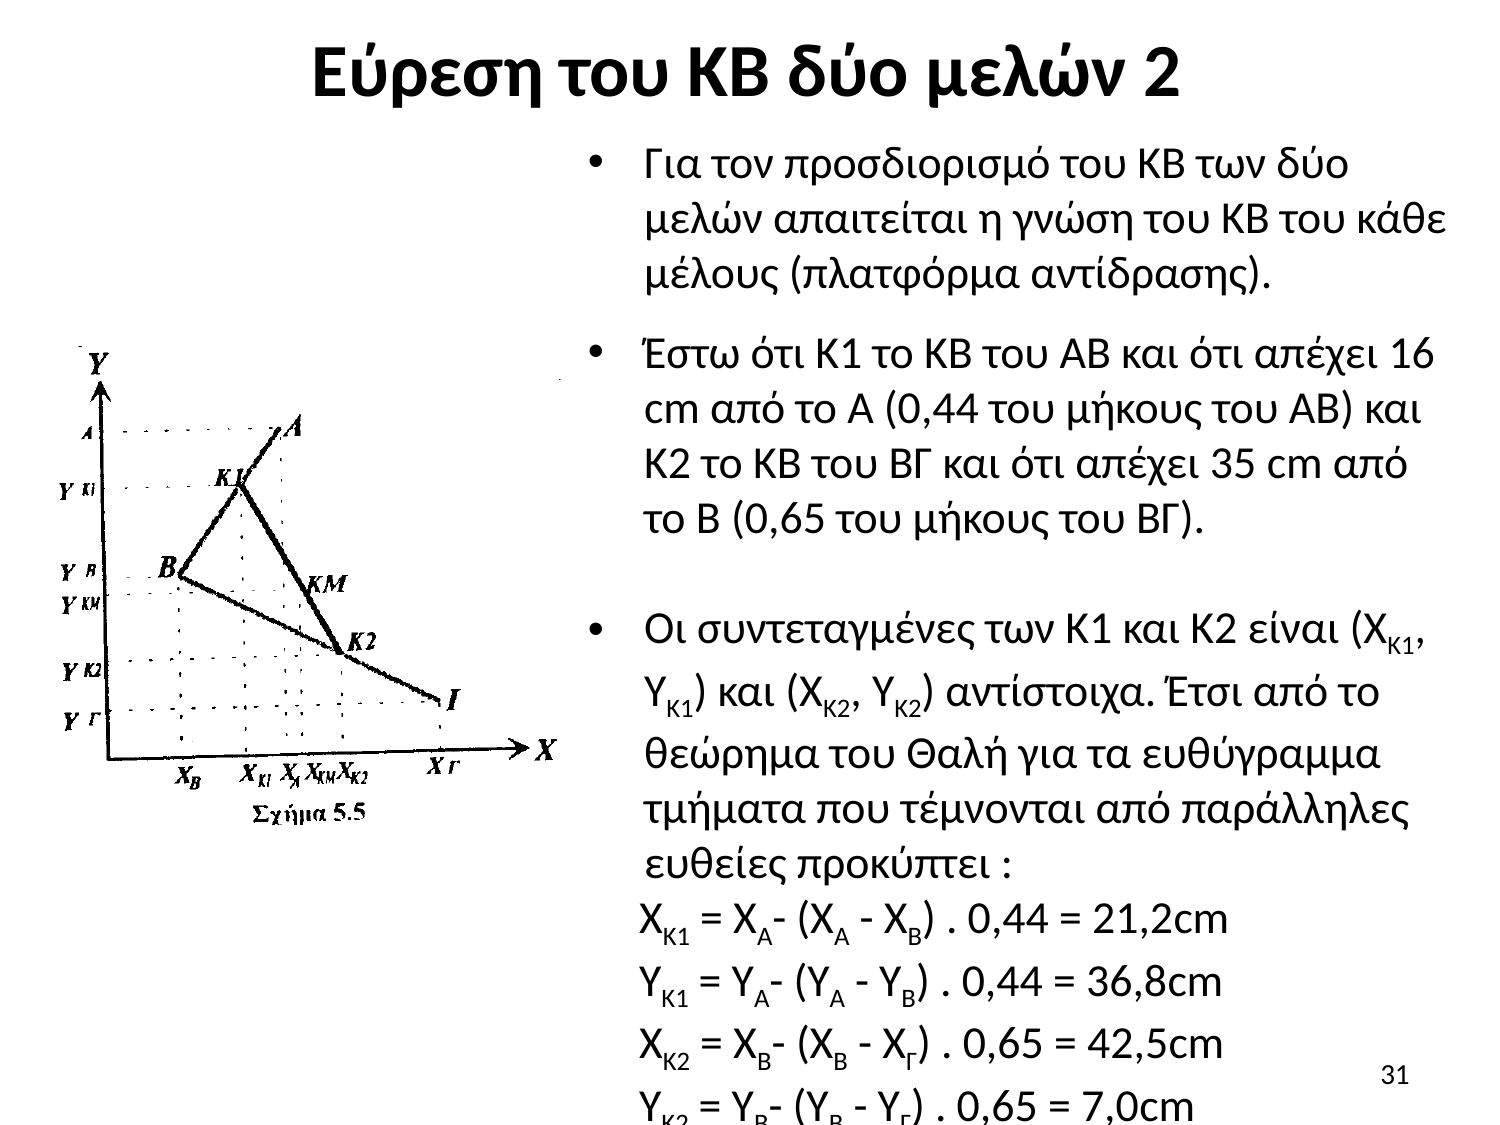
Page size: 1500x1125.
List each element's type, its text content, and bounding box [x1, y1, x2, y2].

slide_number 31 [1074, 1042, 1425, 1103]
list Για τον προσδιορισμό του ΚΒ των δύο μελών απαιτείται η γνώση του ΚΒ του κάθε μέλους (πλατφόρμα αντίδρασης). Έστω ότι Κ1 το ΚΒ του ΑΒ και ότι απέχει 16 cm από το Α (0,44 του μήκους του ΑΒ) και Κ2 το ΚΒ του ΒΓ και ότι απέχει 35 cm από το Β (0,65 του μήκους του ΒΓ). Οι συντεταγμένες των Κ1 και Κ2 είναι (ΧΚ1, ΥΚ1) και (ΧΚ2, ΥΚ2) αντίστοιχα. Έτσι από το θεώρημα του Θαλή για τα ευθύγραμμα τμήματα που τέμνονται από παράλληλες ευθείες προκύπτει : ΧΚ1 = ΧΑ- (ΧΑ - ΧΒ) . 0,44 = 21,2cm ΥΚ1 = ΥΑ- (ΥΑ - ΥΒ) . 0,44 = 36,8cm ΧΚ2 = ΧΒ- (ΧΒ - ΧΓ) . 0,65 = 42,5cm ΥΚ2 = ΥΒ- (ΥΒ - ΥΓ) . 0,65 = 7,0cm [572, 125, 1471, 1058]
title Εύρεση του ΚΒ δύο μελών 2 [41, 30, 1453, 102]
picture [52, 346, 562, 825]
